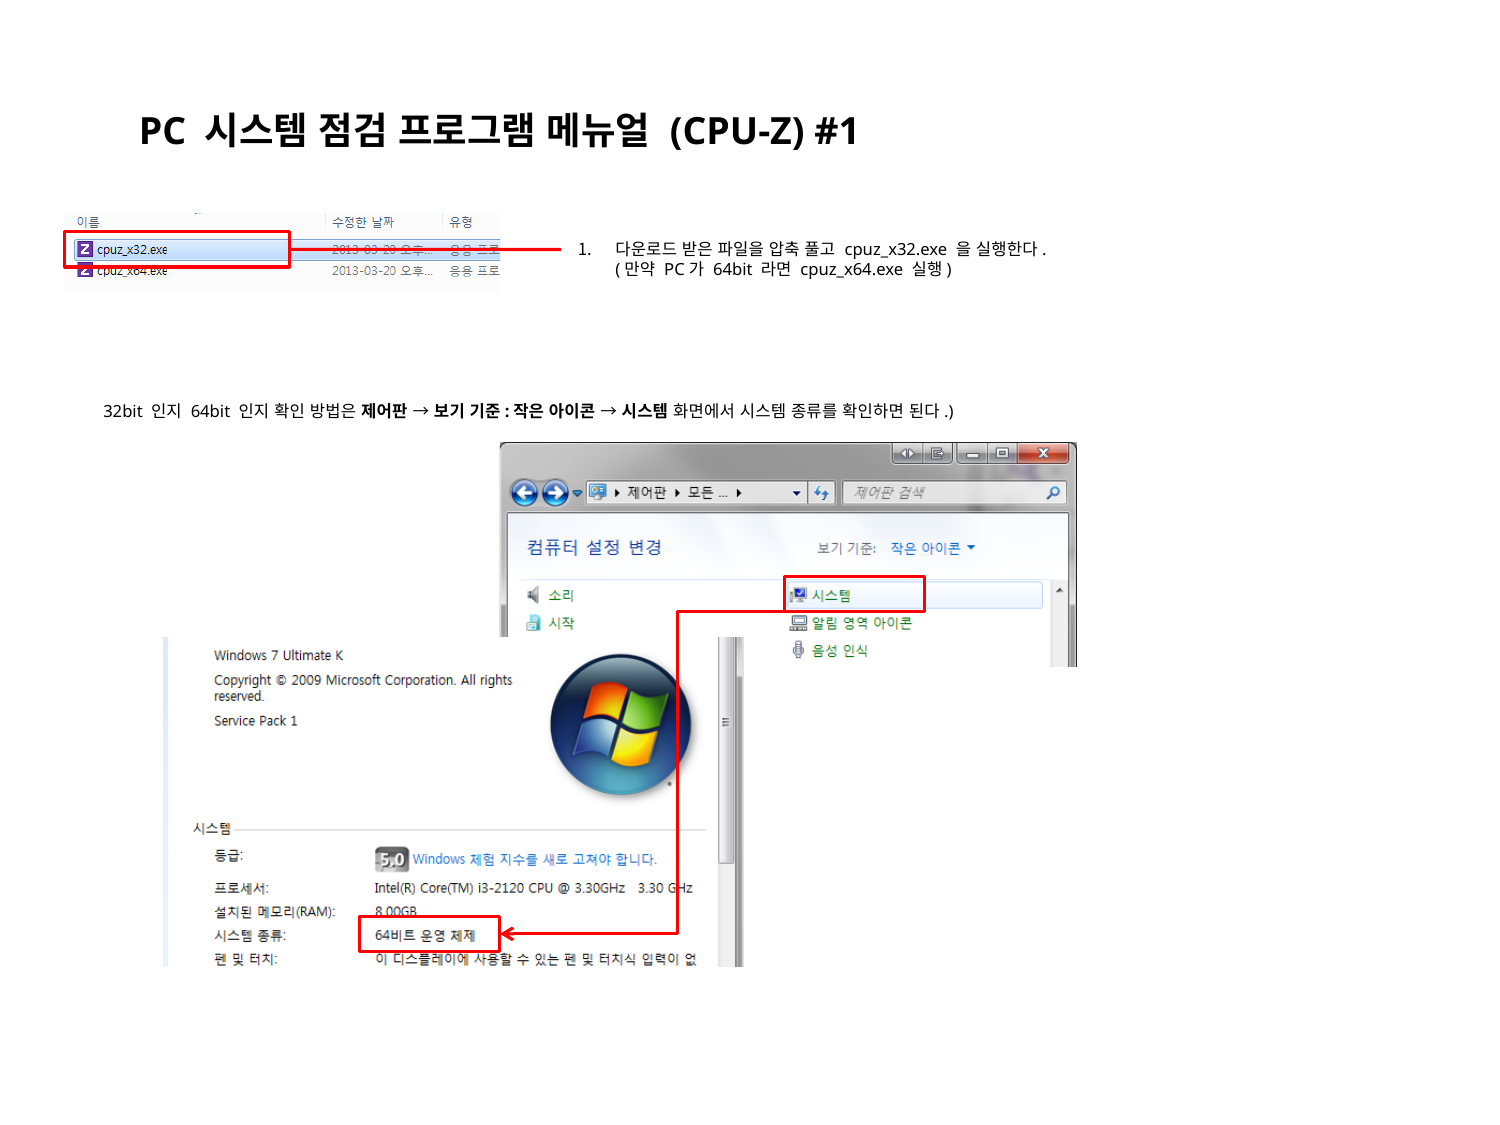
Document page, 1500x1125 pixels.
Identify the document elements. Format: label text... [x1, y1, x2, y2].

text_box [64, 393, 1078, 968]
text_box PC 시스템 점검 프로그램 메뉴얼 (CPU-Z) #1 [123, 100, 1117, 160]
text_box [64, 213, 1093, 290]
